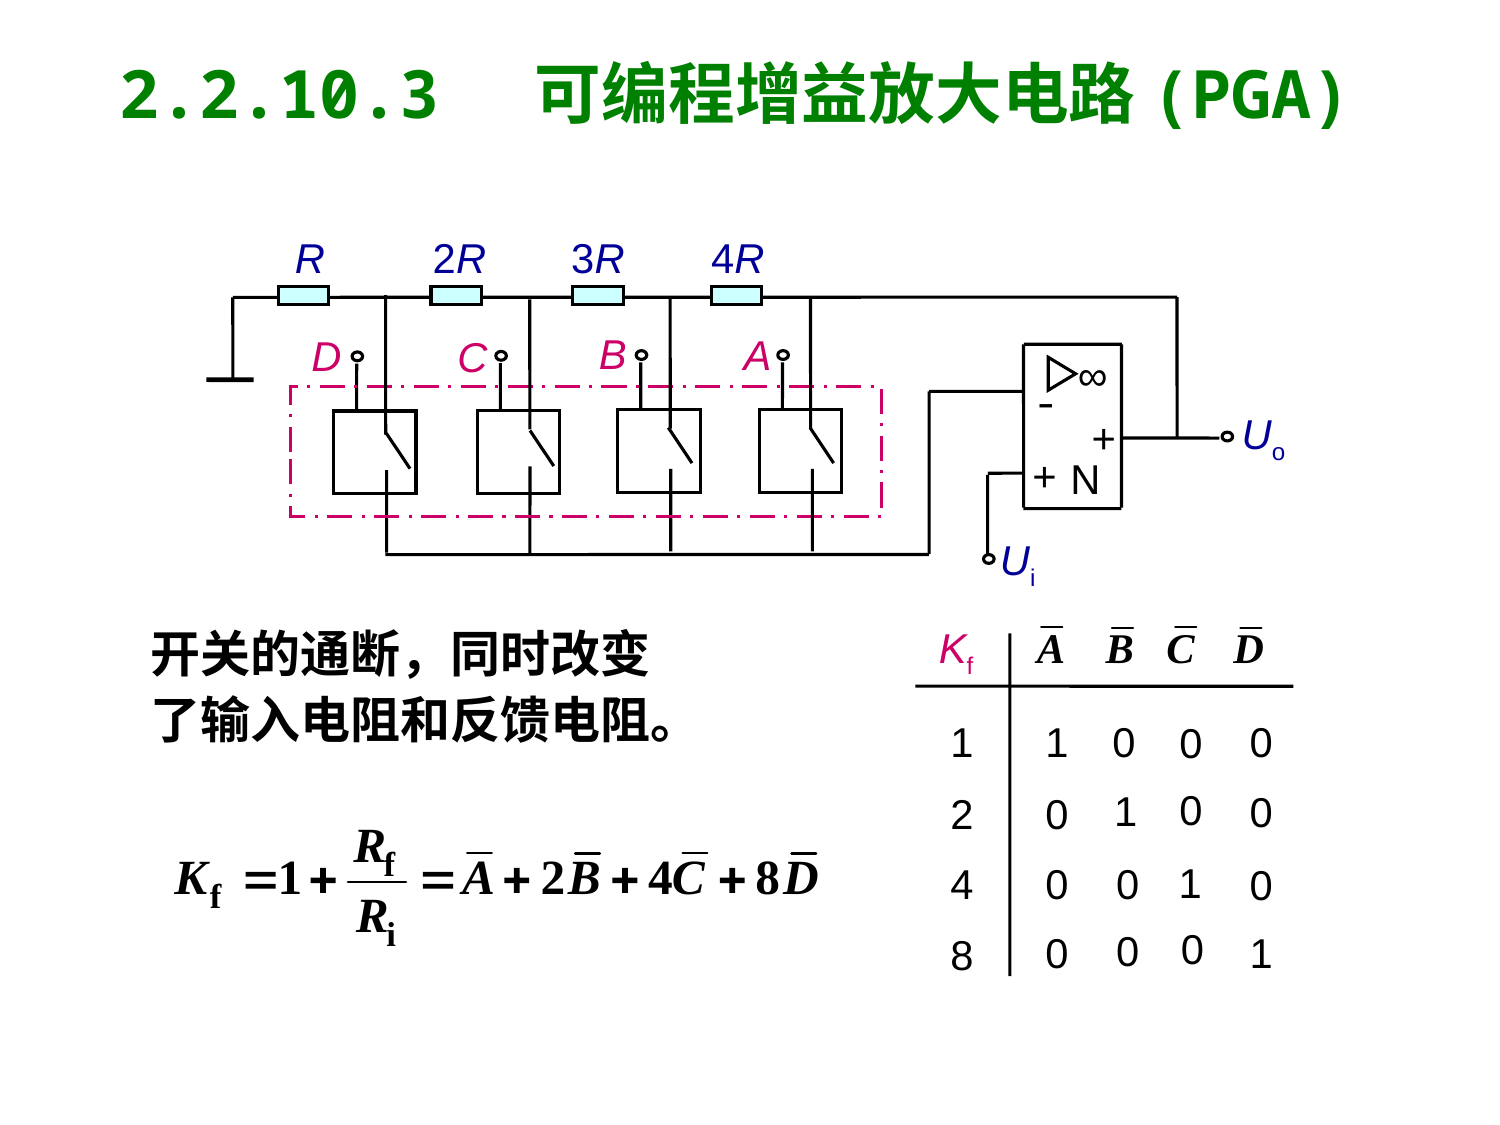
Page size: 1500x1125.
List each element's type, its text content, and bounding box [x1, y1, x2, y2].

text_box 开关的通断，同时改变 了输入电阻和反馈电阻。 [135, 609, 1376, 757]
text_box 2.2.10.3 可编程增益放大电路(PGA) [104, 28, 1463, 147]
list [167, 817, 825, 953]
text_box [915, 620, 1392, 999]
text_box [206, 231, 1301, 605]
